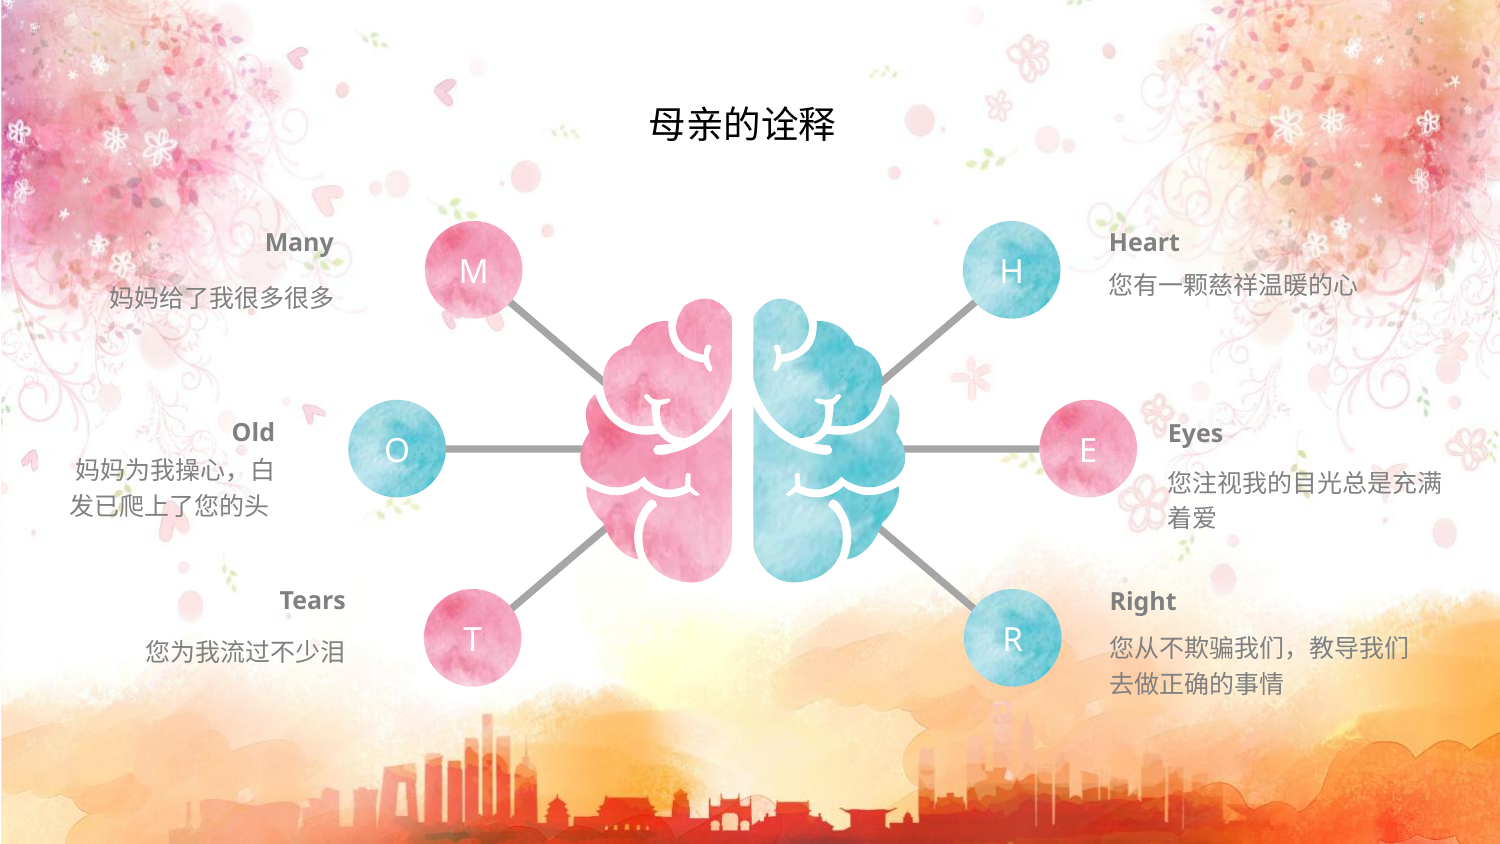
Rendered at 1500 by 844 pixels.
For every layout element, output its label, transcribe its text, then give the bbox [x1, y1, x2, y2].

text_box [104, 221, 406, 329]
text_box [1049, 221, 1387, 317]
picture [1, 0, 1500, 844]
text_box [62, 412, 347, 520]
text_box 母亲的诠释 [634, 94, 852, 154]
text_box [121, 580, 406, 683]
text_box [1108, 412, 1446, 532]
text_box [348, 220, 1138, 687]
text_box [1050, 581, 1417, 697]
